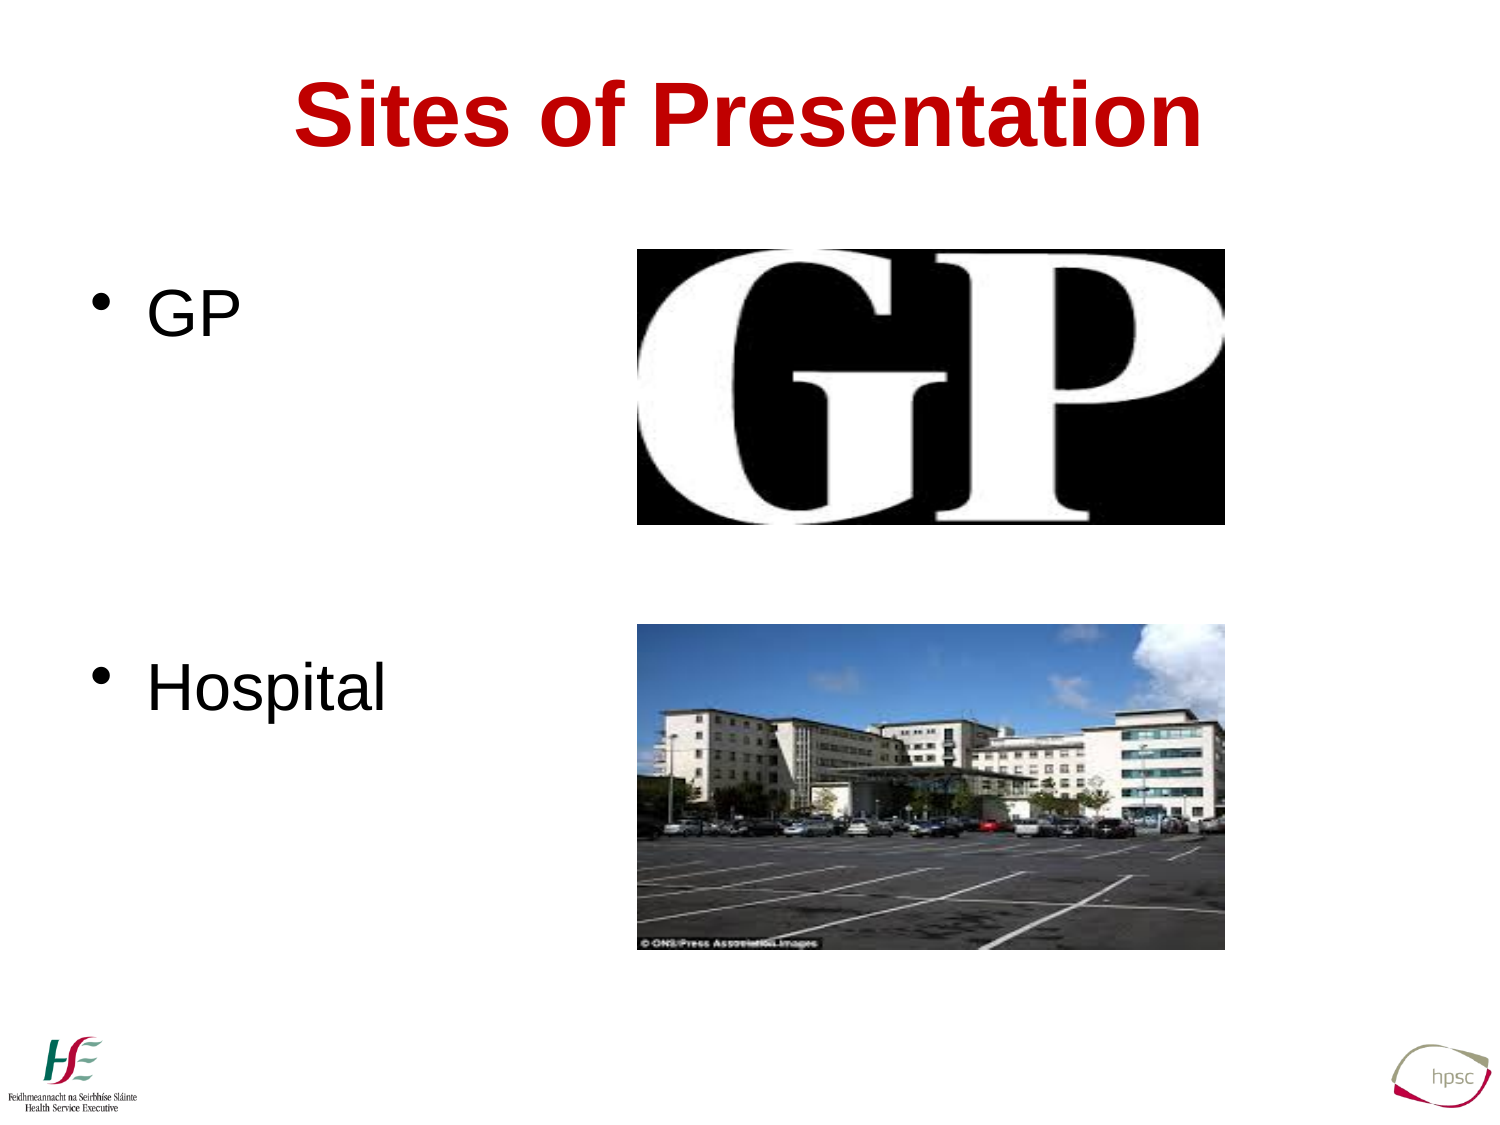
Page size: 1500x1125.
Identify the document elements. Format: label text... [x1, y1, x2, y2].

picture [637, 249, 1226, 526]
title Sites of Presentation [74, 44, 1426, 176]
picture [0, 1029, 142, 1125]
picture [1381, 1026, 1500, 1125]
list GP Hospital [74, 262, 1426, 1006]
picture [637, 624, 1226, 951]
